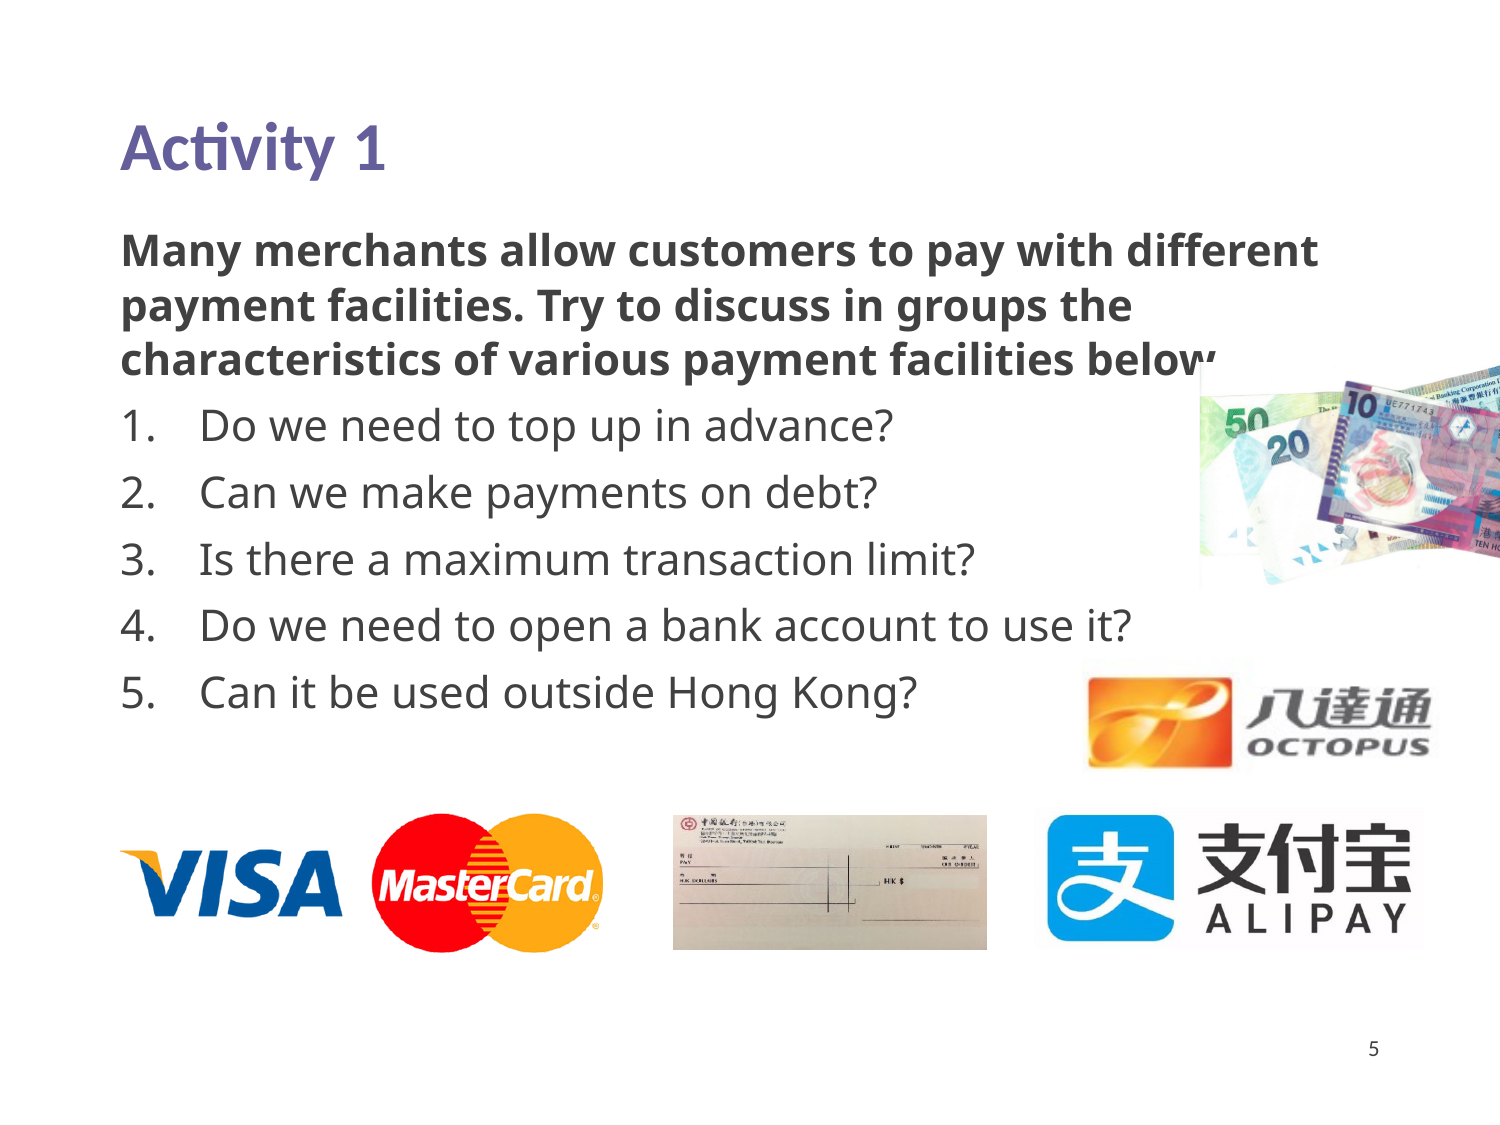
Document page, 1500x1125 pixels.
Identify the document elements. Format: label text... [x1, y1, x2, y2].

list Activity 1 [119, 113, 1382, 217]
picture [1034, 807, 1424, 949]
list Many merchants allow customers to pay with different payment facilities. Try to discuss in groups the characteristics of various payment facilities below. Do we need to top up in advance? Can we make payments on debt? Is there a maximum transaction limit? Do we need to open a bank account to use it? Can it be used outside Hong Kong? [119, 220, 1427, 948]
picture [673, 814, 987, 951]
picture [1081, 656, 1440, 782]
picture [120, 813, 604, 953]
slide_number 5 [1358, 1035, 1381, 1062]
picture [1198, 361, 1500, 590]
